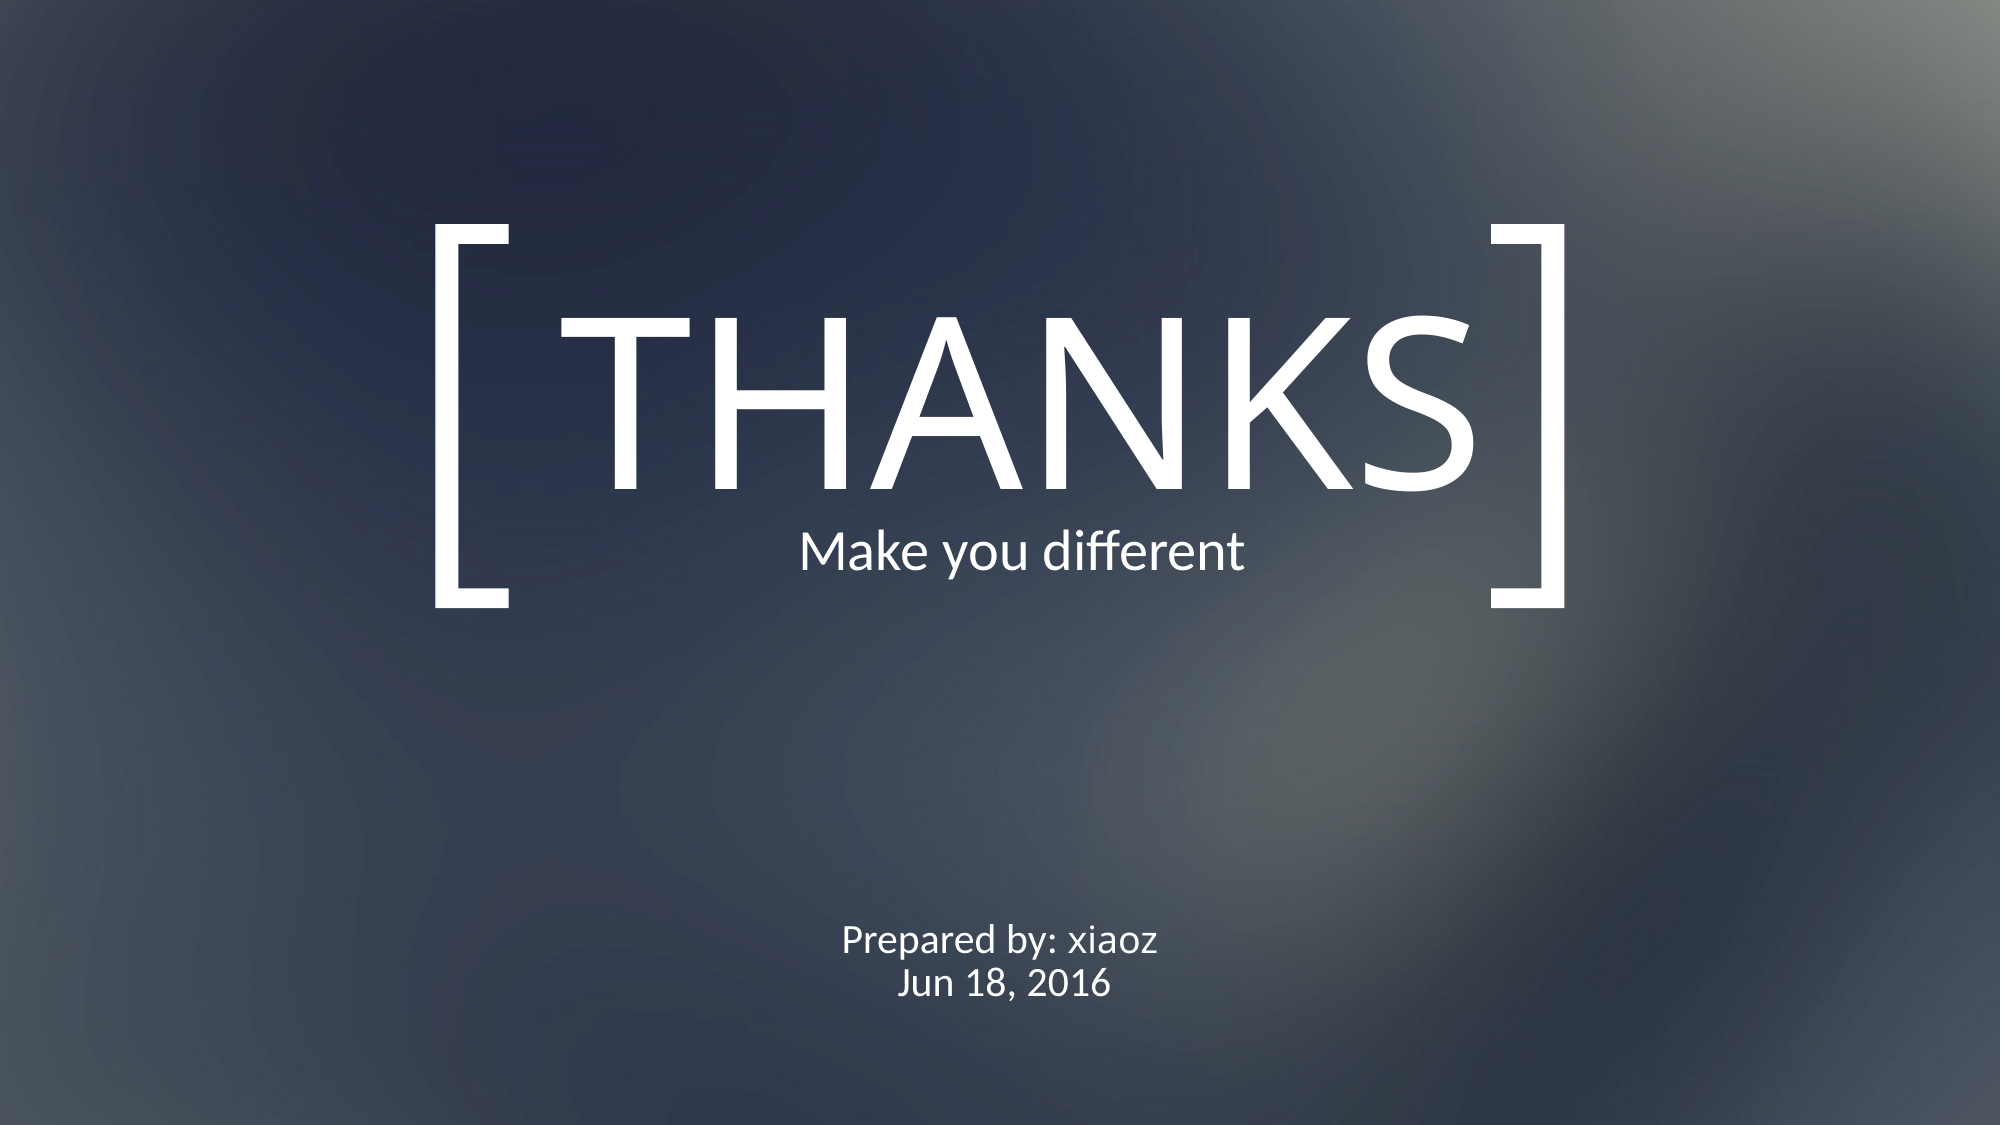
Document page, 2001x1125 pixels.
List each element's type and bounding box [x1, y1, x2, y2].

text_box [824, 904, 1176, 1014]
text_box [593, 241, 1451, 591]
picture [0, 0, 2000, 1125]
